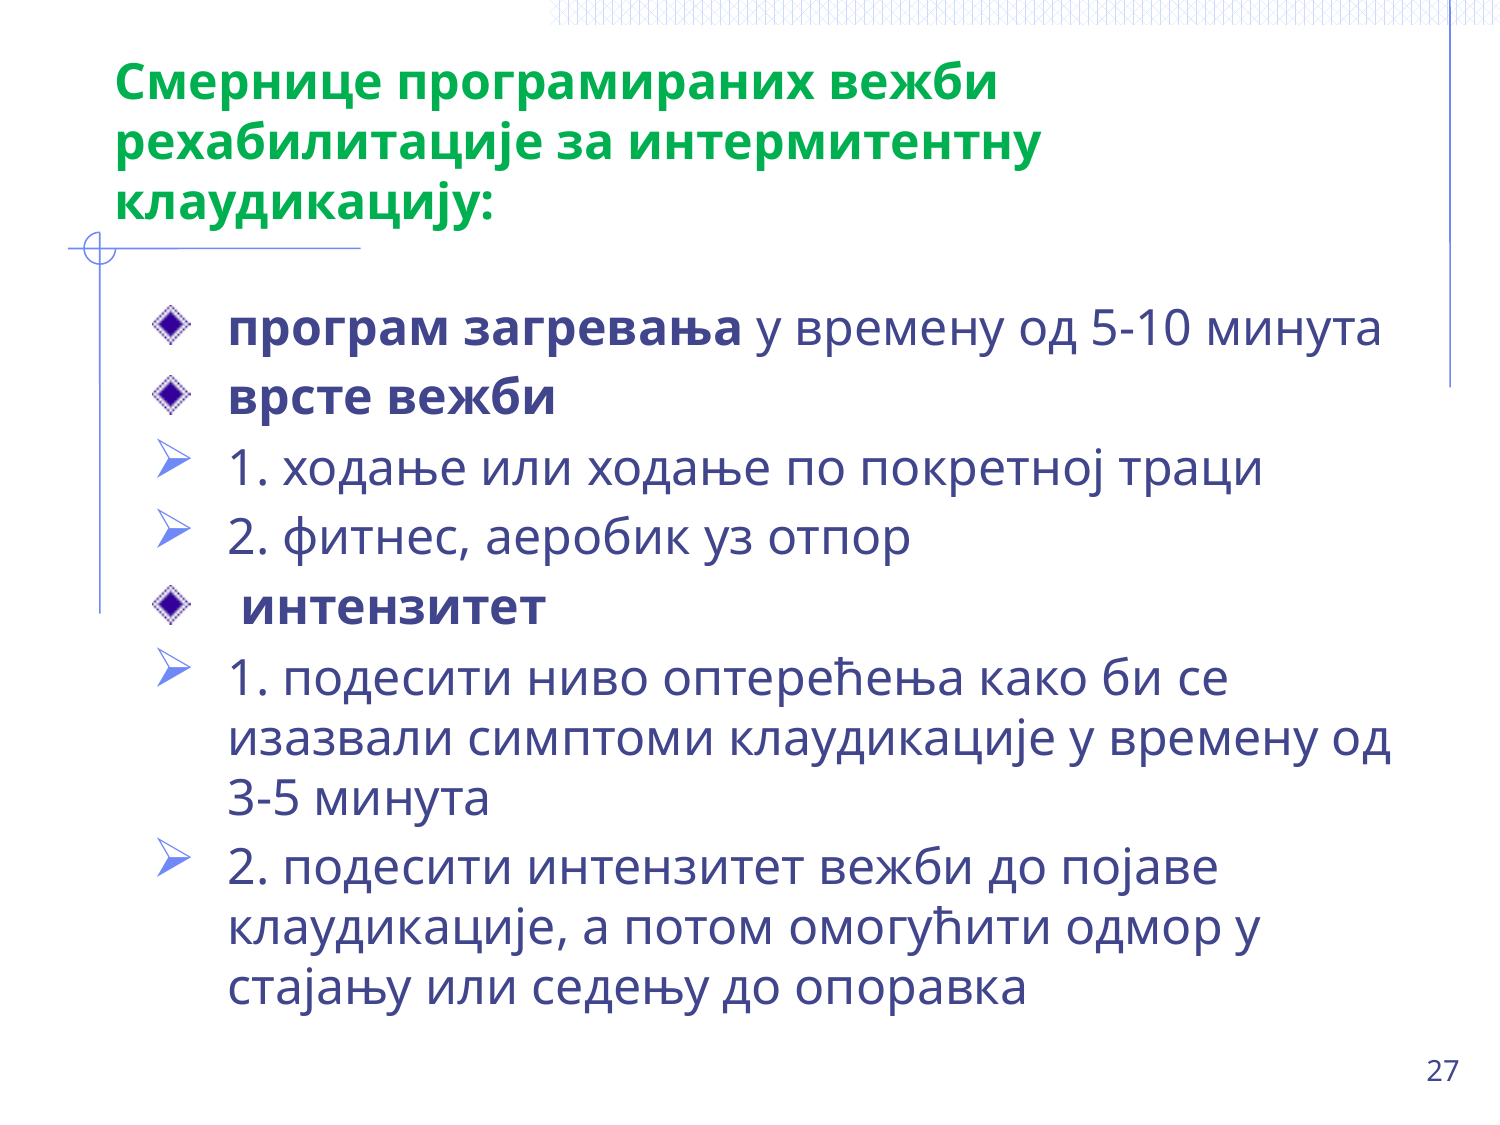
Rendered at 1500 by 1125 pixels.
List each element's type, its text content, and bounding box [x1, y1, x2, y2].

picture [152, 585, 191, 625]
picture [152, 305, 191, 345]
title Смернице програмираних вежби рехабилитације за интермитентну клаудикацију: [99, 49, 1376, 238]
slide_number 27 [1162, 1025, 1475, 1100]
list програм загревања у времену од 5-10 минута врсте вежби 1. ходање или ходање по покретној траци 2. фитнес, аеробик уз отпор интензитет 1. подесити ниво оптерећења како би се изазвали симптоми клаудикације у времену од 3-5 минута 2. подесити интензитет вежби до појаве клаудикације, а потом омогућити одмор у стајању или седењу до опоравка [137, 287, 1413, 963]
picture [152, 375, 191, 415]
